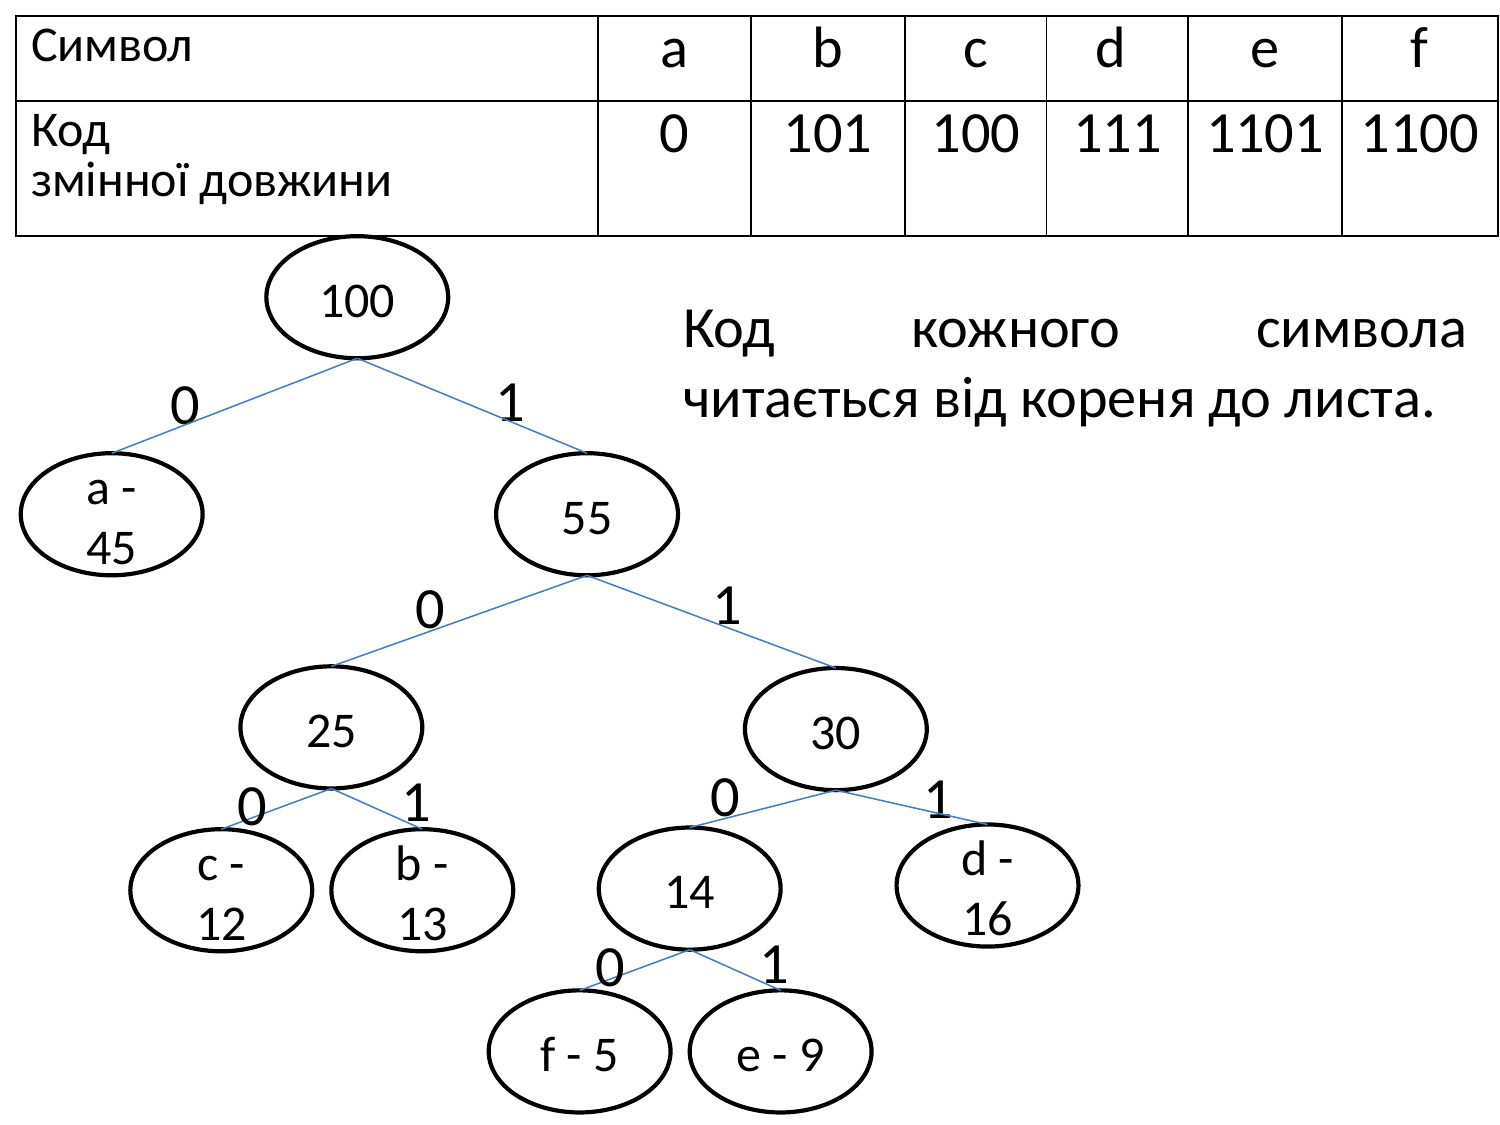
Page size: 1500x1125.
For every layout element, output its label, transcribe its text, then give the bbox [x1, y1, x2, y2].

table_cell 101 [752, 102, 904, 234]
table_cell 0 [599, 102, 750, 234]
table_cell 100 [906, 102, 1046, 234]
table_header a [599, 17, 750, 100]
table_header b [752, 17, 904, 100]
table_header c [906, 17, 1046, 100]
table_header Символ [17, 17, 597, 100]
table_cell 1100 [1343, 102, 1497, 235]
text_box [20, 235, 1079, 1113]
table_header e [1189, 17, 1341, 100]
table_header d [1047, 17, 1187, 100]
table_cell Код змінної довжини [17, 102, 597, 235]
text_box Код кожного символа читається від кореня до листа. [1083, 281, 1483, 437]
table_cell 111 [1047, 102, 1187, 235]
table_cell 1101 [1189, 102, 1341, 235]
table_header f [1343, 17, 1497, 100]
